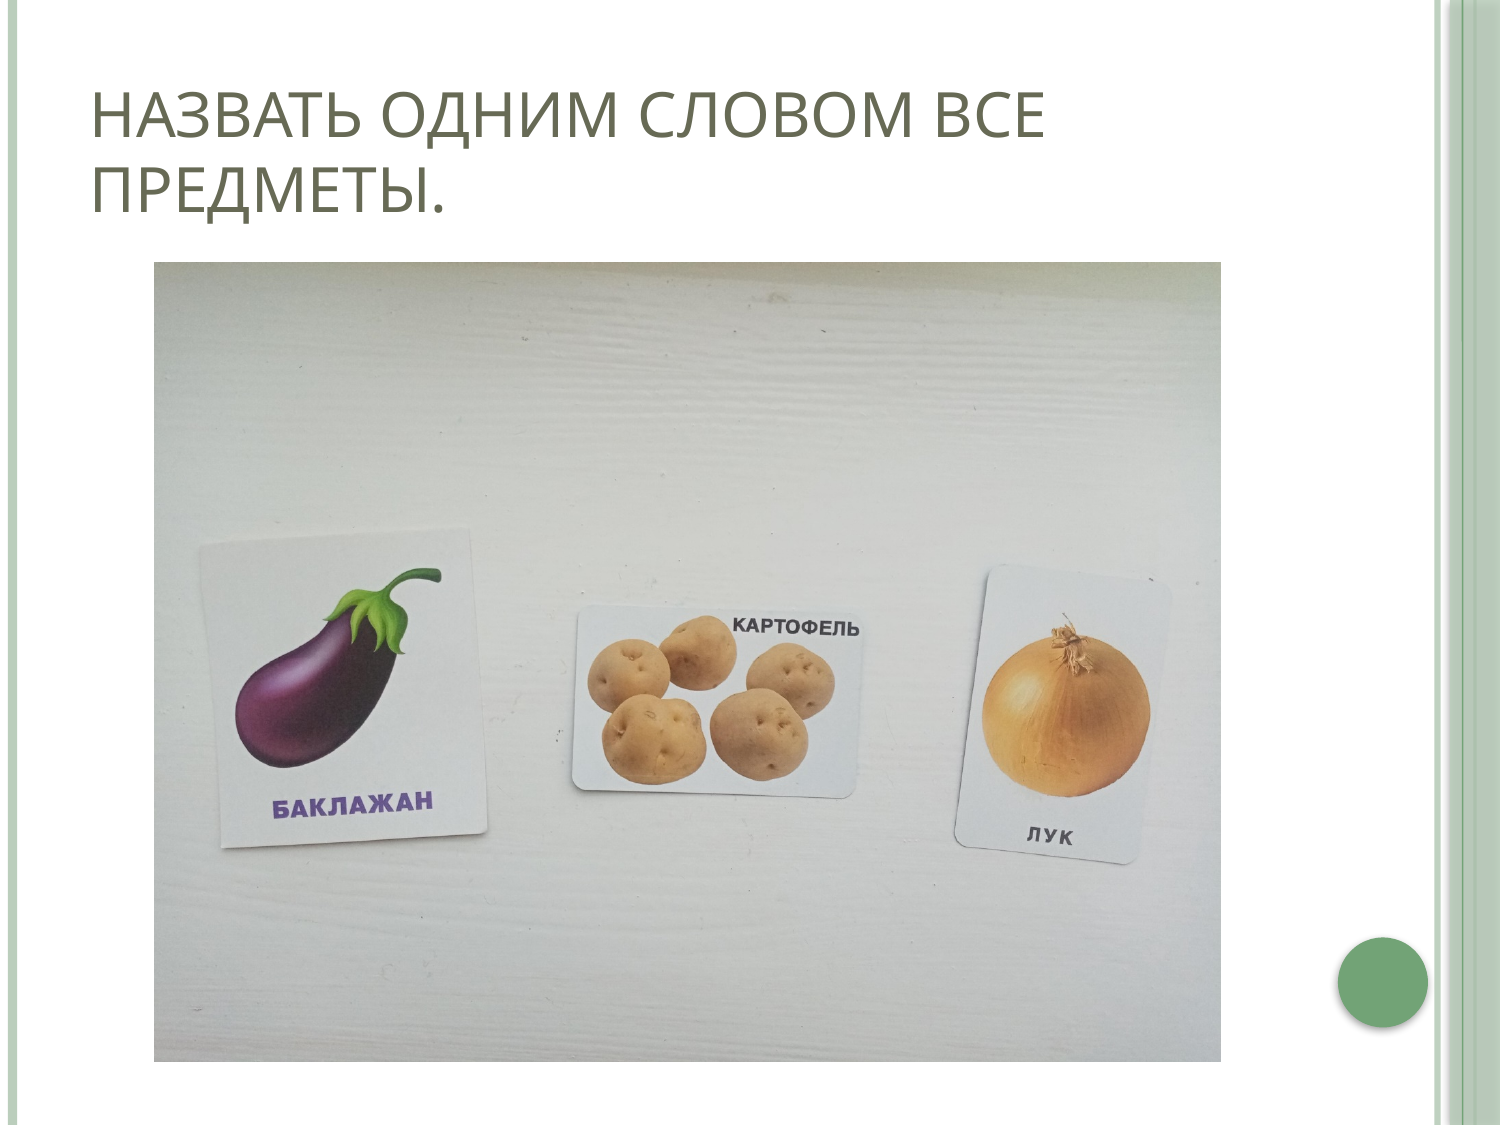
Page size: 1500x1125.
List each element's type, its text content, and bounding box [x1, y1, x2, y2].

title Назвать одним словом все предметы. [75, 45, 1353, 233]
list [153, 261, 1221, 1063]
